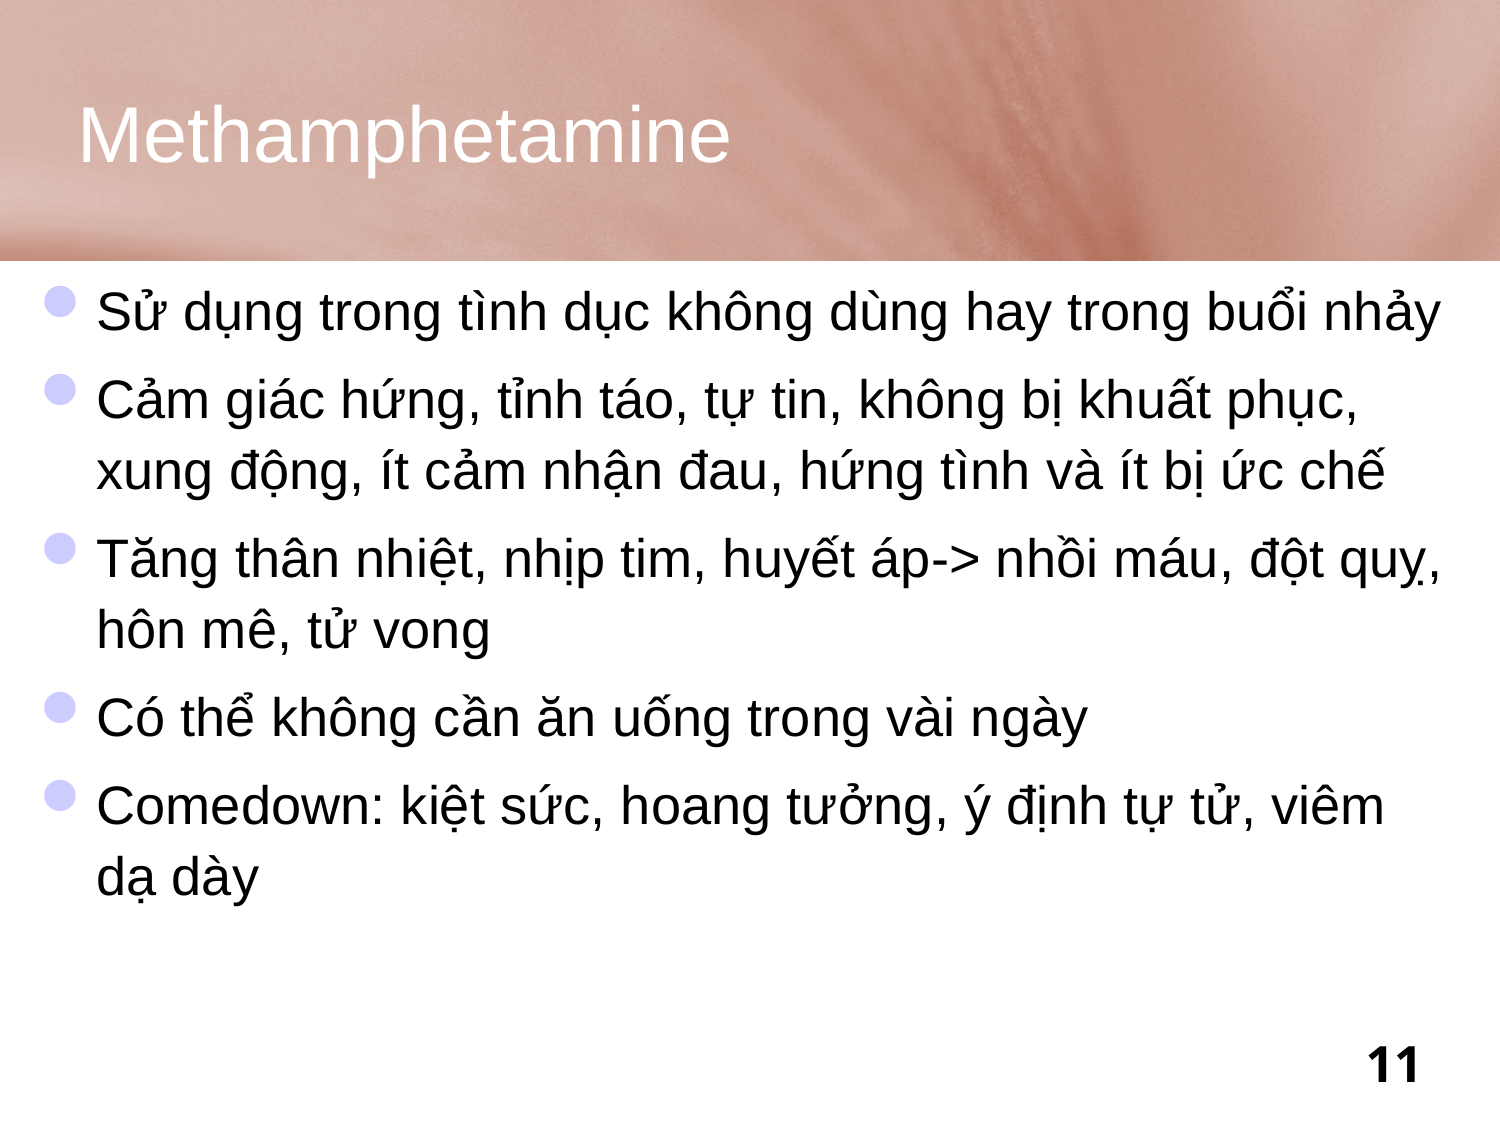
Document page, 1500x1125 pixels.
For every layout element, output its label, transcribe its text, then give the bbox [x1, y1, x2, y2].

picture [0, 0, 1500, 261]
title Methamphetamine [62, 37, 1413, 226]
list Sử dụng trong tình dục không dùng hay trong buổi nhảy Cảm giác hứng, tỉnh táo, tự tin, không bị khuất phục, xung động, ít cảm nhận đau, hứng tình và ít bị ức chế Tăng thân nhiệt, nhịp tim, huyết áp-> nhồi máu, đột quỵ, hôn mê, tử vong Có thể không cần ăn uống trong vài ngày Comedown: kiệt sức, hoang tưởng, ý định tự tử, viêm dạ dày [24, 262, 1476, 1063]
slide_number 11 [1087, 1024, 1438, 1101]
